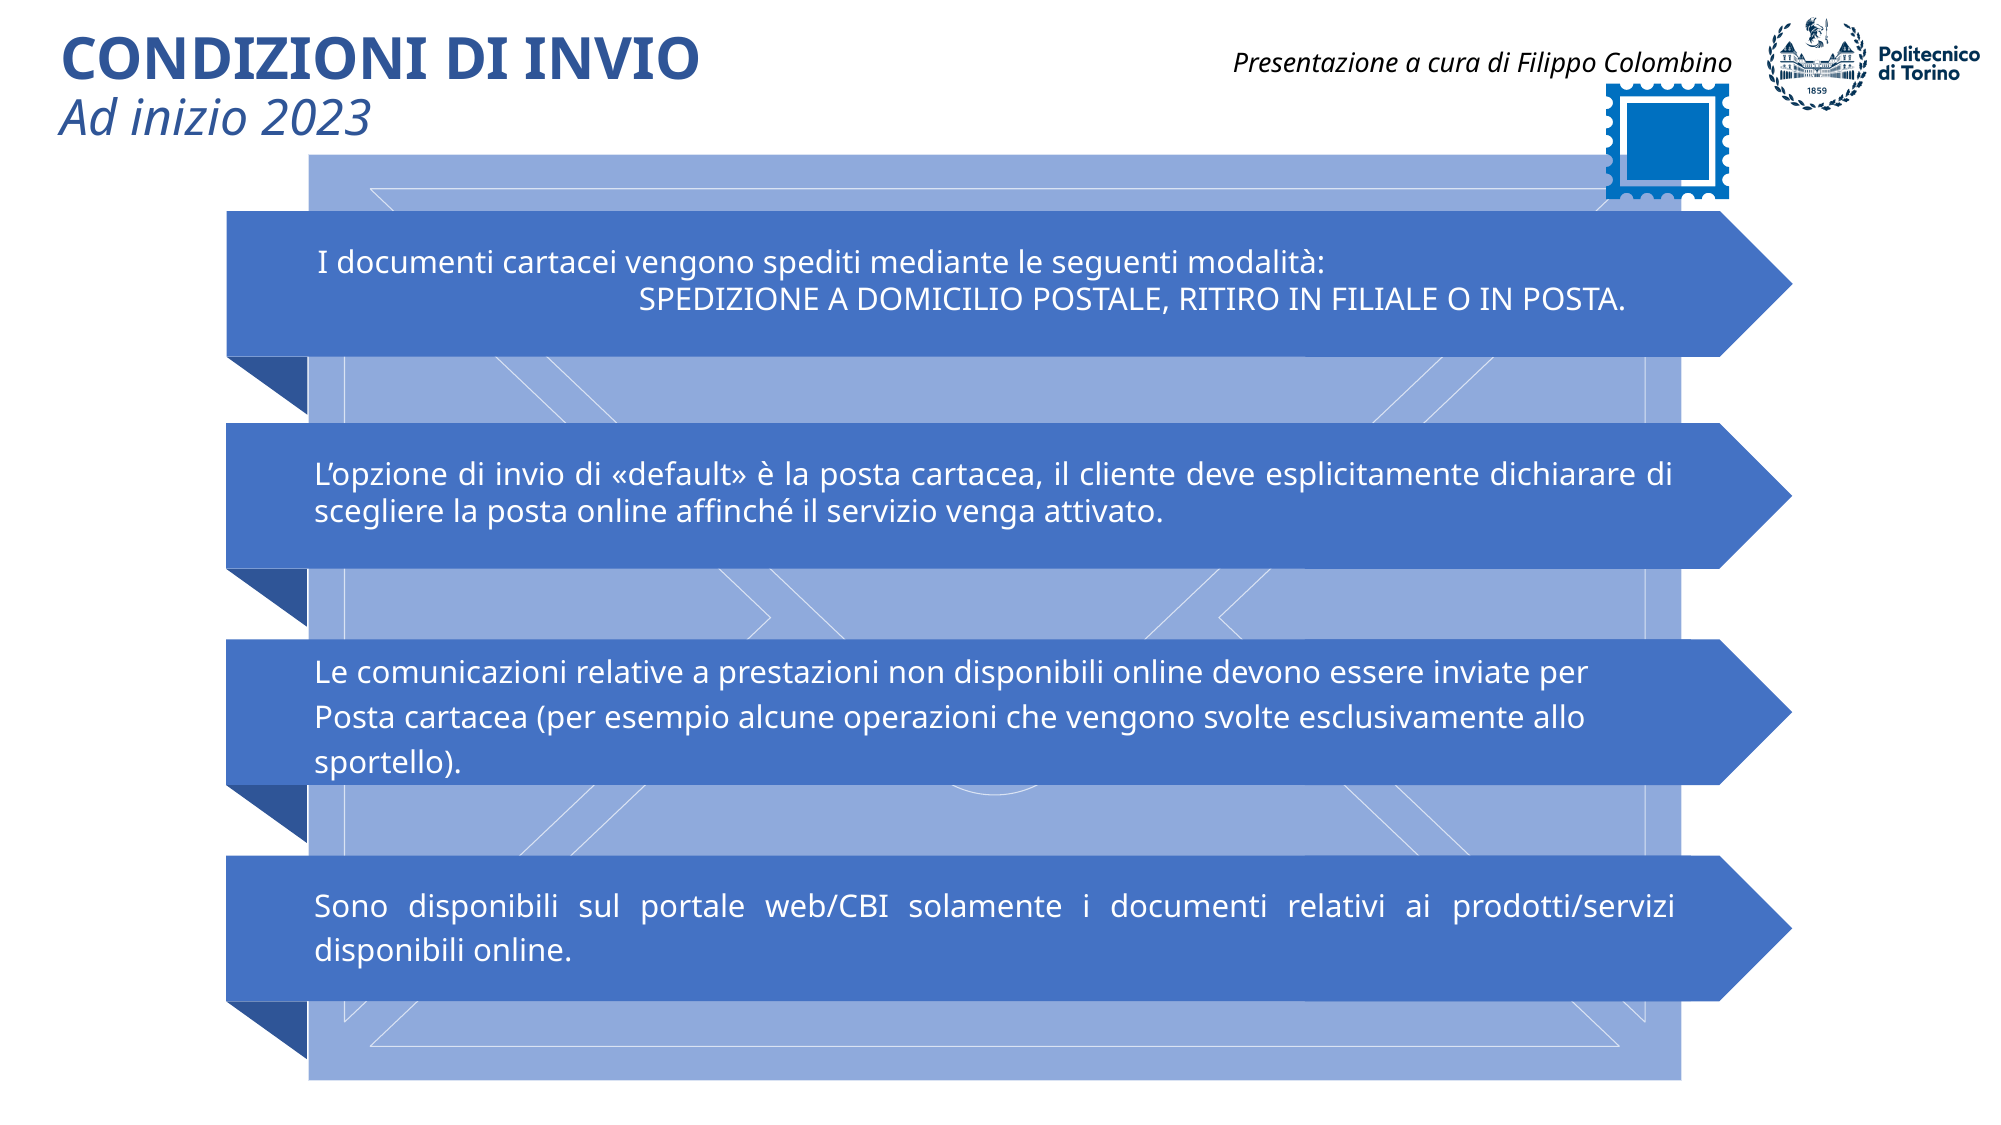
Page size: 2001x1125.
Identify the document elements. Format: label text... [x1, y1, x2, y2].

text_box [1606, 83, 1729, 200]
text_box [226, 855, 1793, 1060]
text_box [308, 1060, 1682, 1081]
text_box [308, 415, 1682, 423]
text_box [308, 627, 1682, 639]
text_box [1682, 638, 1794, 787]
text_box CONDIZIONI DI INVIO Ad inizio 2023 [45, 21, 1973, 84]
picture [1767, 17, 1980, 111]
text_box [308, 154, 1682, 211]
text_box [226, 639, 1691, 843]
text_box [226, 423, 1793, 627]
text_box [226, 211, 1793, 415]
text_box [308, 843, 1682, 855]
